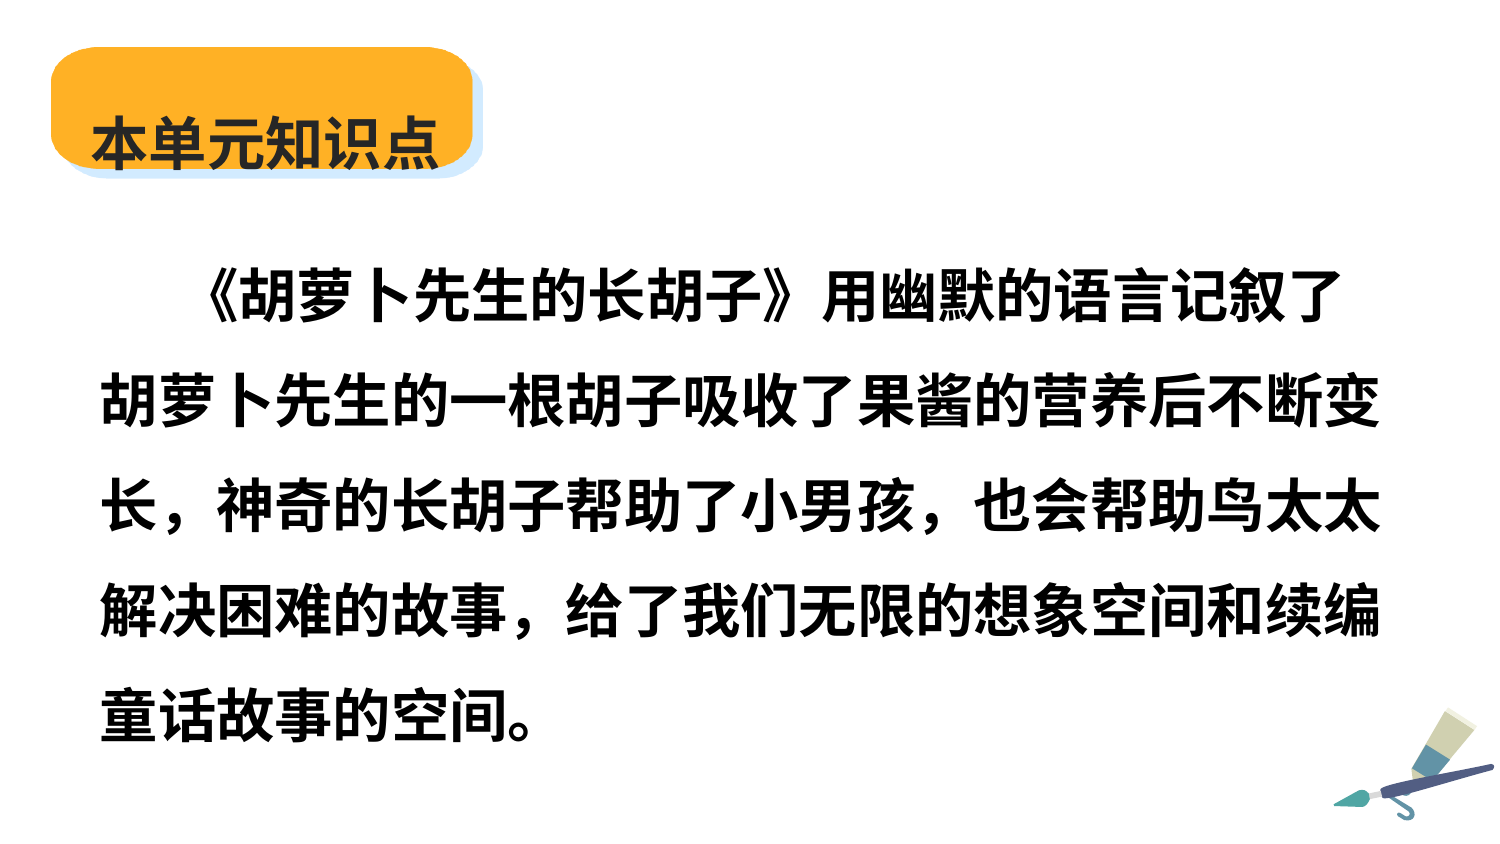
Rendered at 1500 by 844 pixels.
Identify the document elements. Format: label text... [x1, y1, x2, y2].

picture [51, 47, 483, 179]
text_box 《胡萝卜先生的长胡子》用幽默的语言记叙了胡萝卜先生的一根胡子吸收了果酱的营养后不断变长，神奇的长胡子帮助了小男孩，也会帮助鸟太太解决困难的故事，给了我们无限的想象空间和续编童话故事的空间。 [88, 218, 1395, 755]
text_box 本单元知识点 [76, 179, 483, 184]
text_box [1358, 708, 1481, 844]
